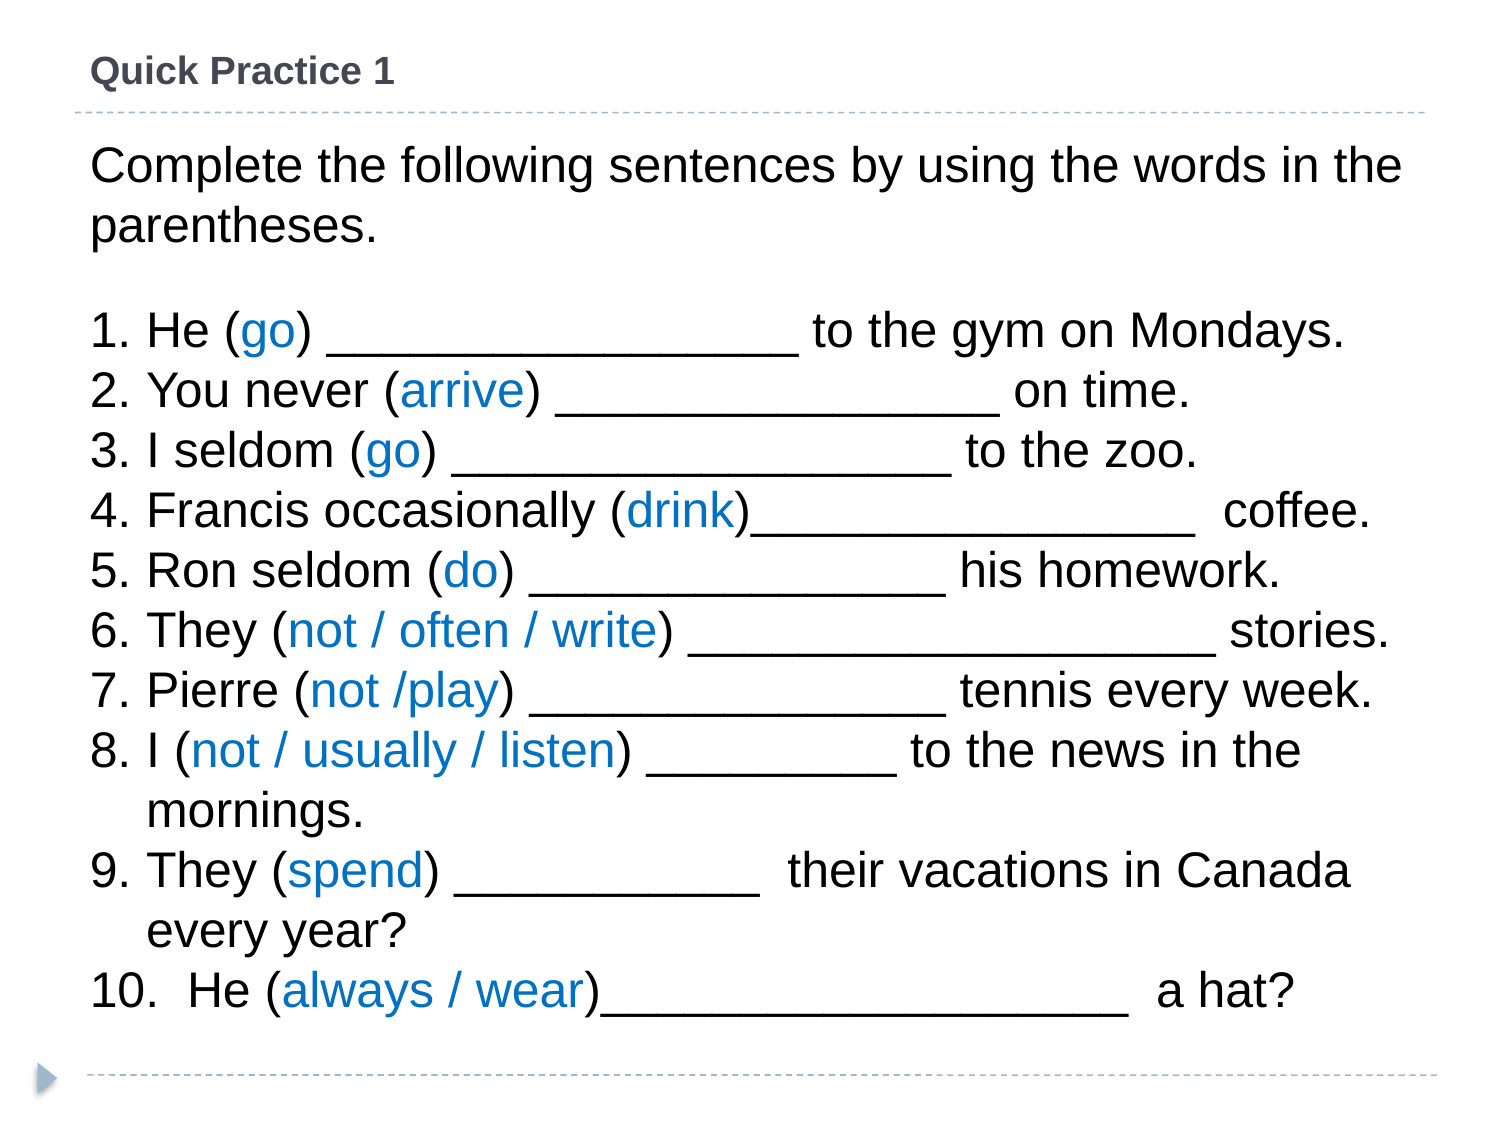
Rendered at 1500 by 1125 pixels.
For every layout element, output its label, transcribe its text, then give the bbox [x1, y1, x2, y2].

title Quick Practice 1 [75, 37, 1425, 100]
text_box Complete the following sentences by using the words in the parentheses. He (go) _________________ to the gym on Mondays. You never (arrive) ________________ on time. I seldom (go) __________________ to the zoo. Francis occasionally (drink)________________ coffee. Ron seldom (do) _______________ his homework. They (not / often / write) ___________________ stories. Pierre (not /play) _______________ tennis every week. I (not / usually / listen) _________ to the news in the mornings. They (spend) ___________ their vacations in Canada every year? He (always / wear)___________________ a hat? [74, 124, 1438, 1070]
